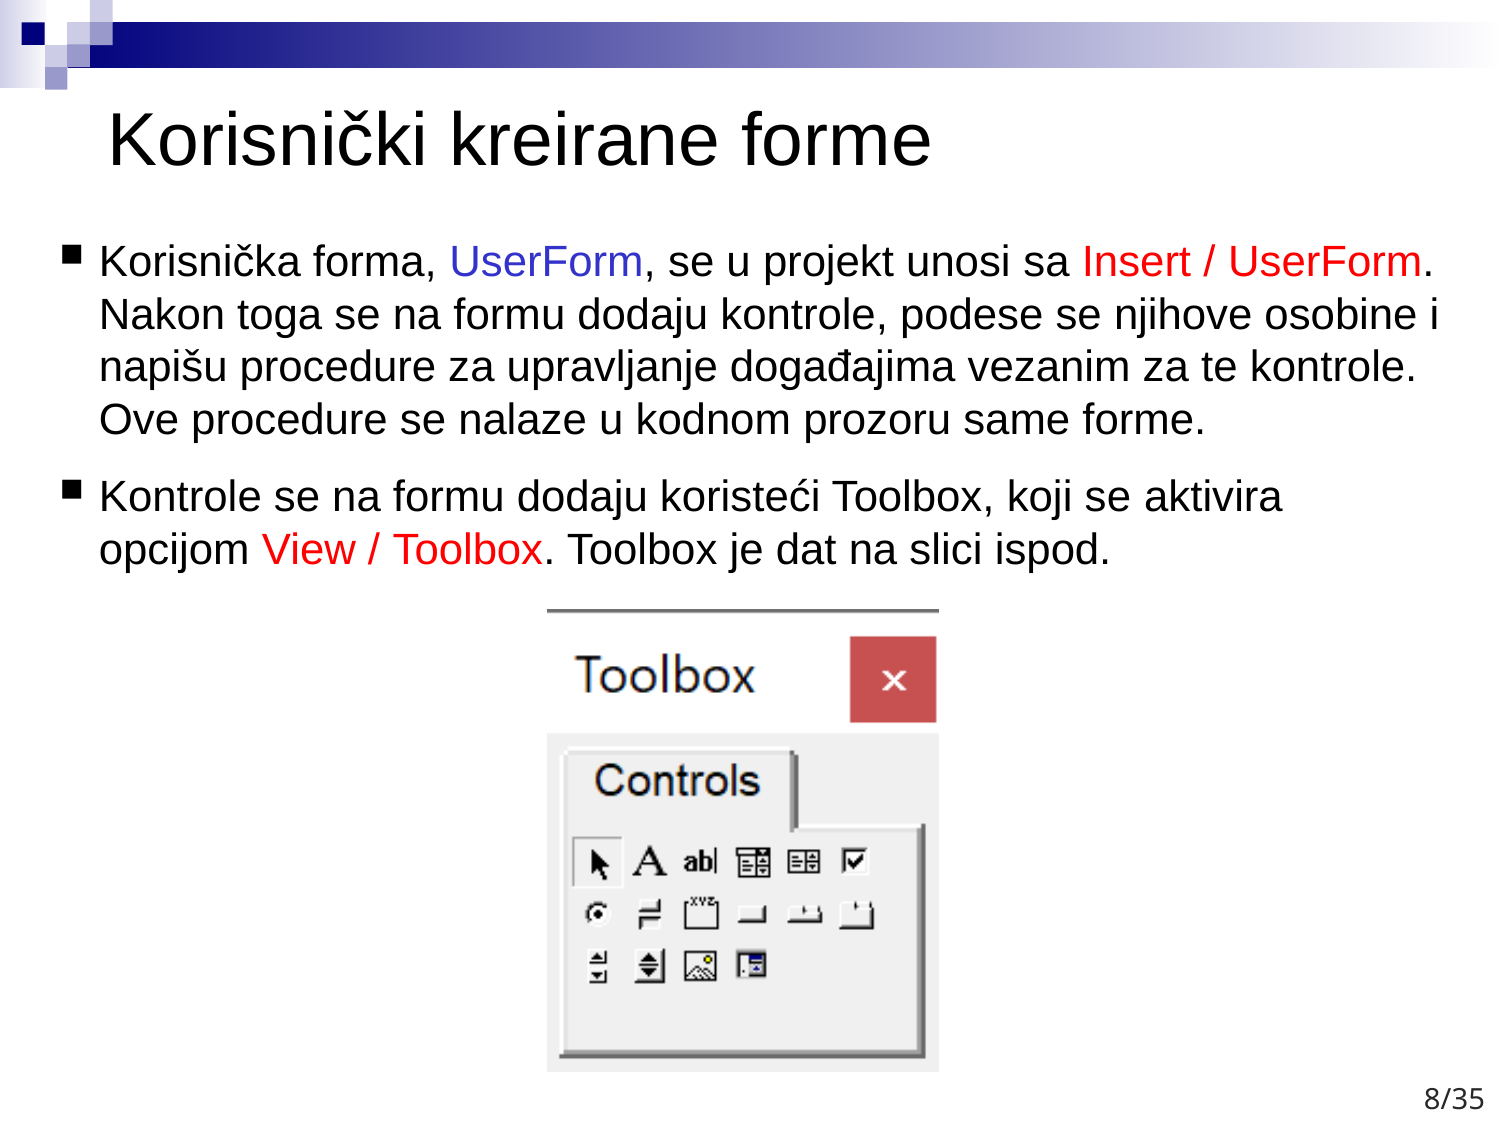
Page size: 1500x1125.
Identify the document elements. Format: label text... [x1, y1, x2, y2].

title Korisnički kreirane forme [92, 75, 973, 197]
text_box Korisnička forma, UserForm, se u projekt unosi sa Insert / UserForm. Nakon toga se na formu dodaju kontrole, podese se njihove osobine i napišu procedure za upravljanje događajima vezanim za te kontrole. Ove procedure se nalaze u kodnom prozoru same forme. Kontrole se na formu dodaju koristeći Toolbox, koji se aktivira opcijom View / Toolbox. Toolbox je dat na slici ispod. [50, 225, 1453, 598]
picture [547, 609, 940, 1072]
text_box 8/35 [1374, 1072, 1500, 1123]
